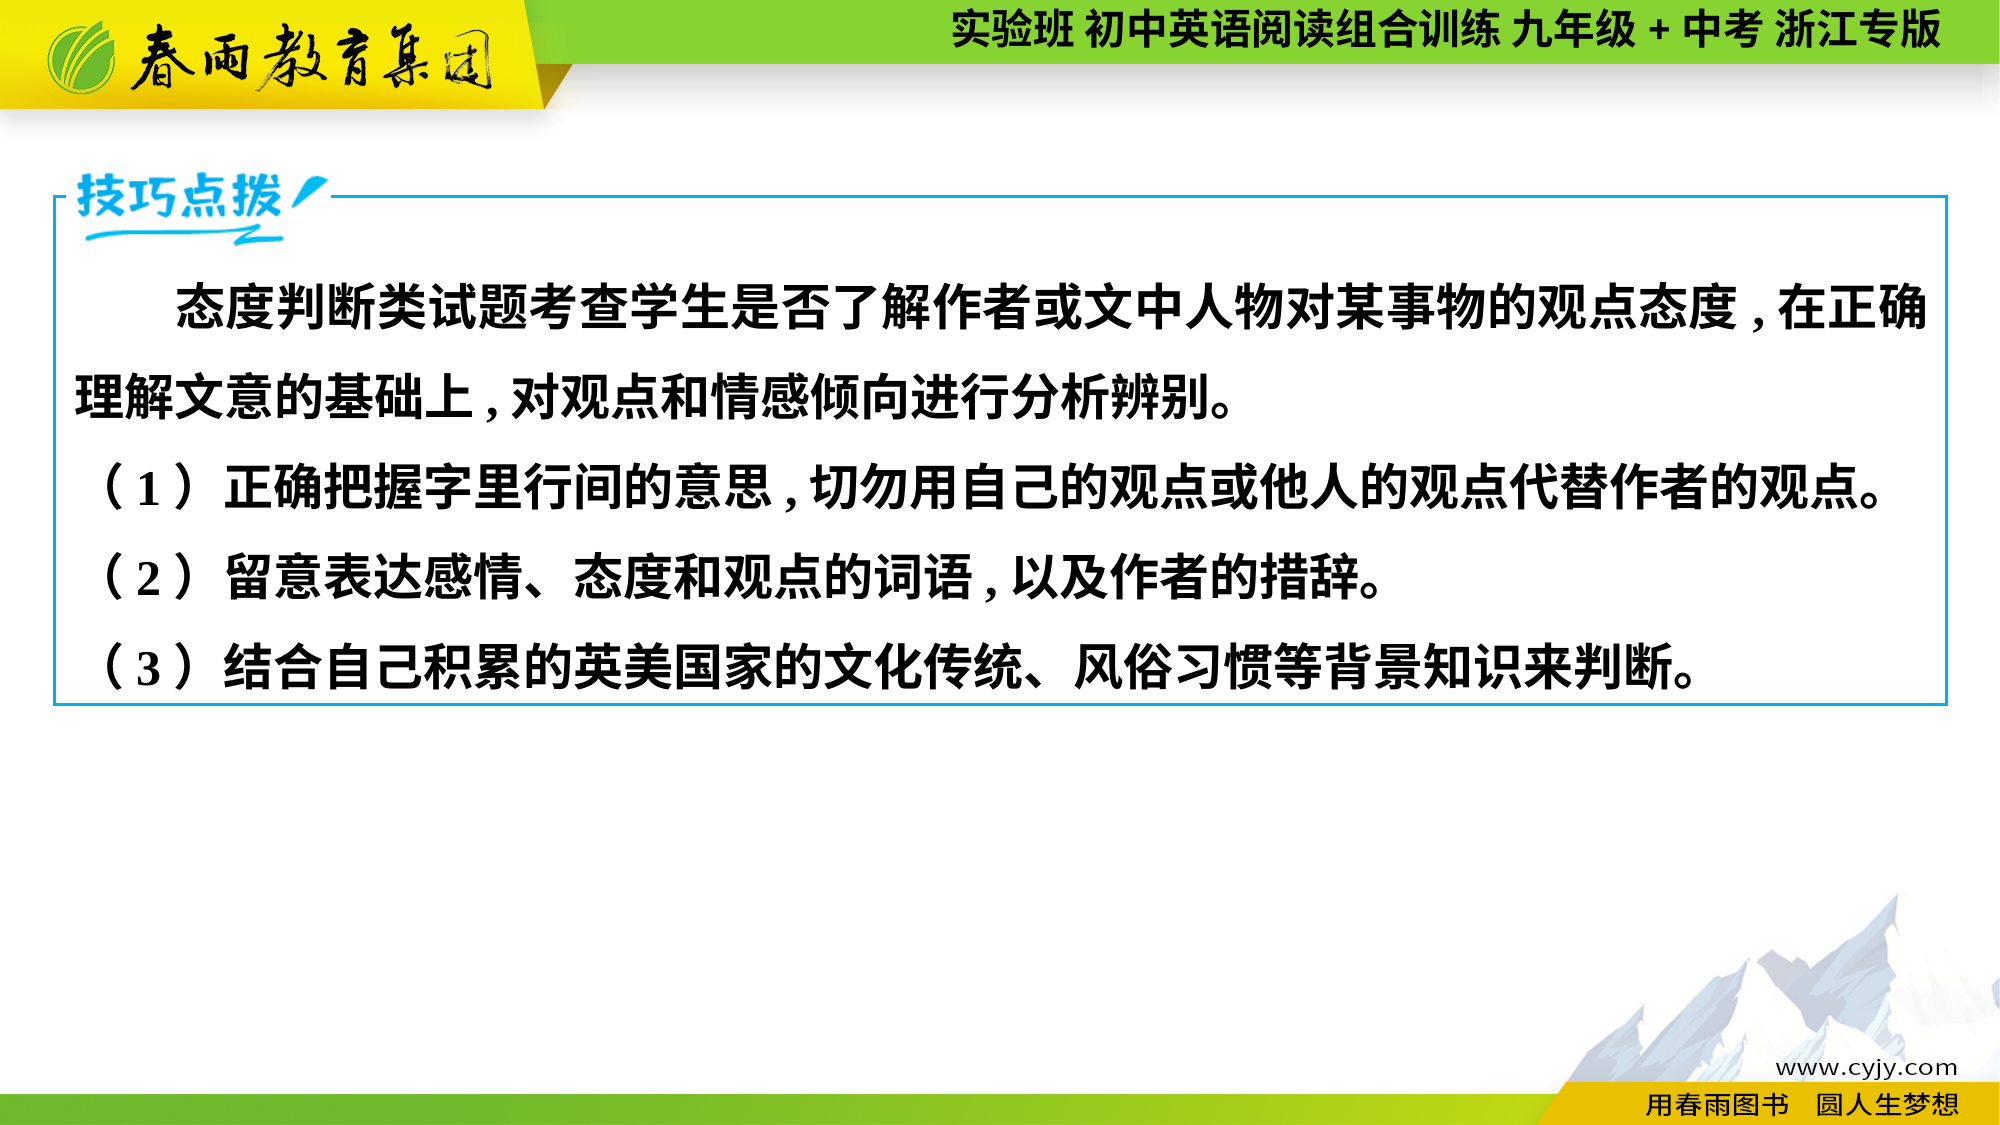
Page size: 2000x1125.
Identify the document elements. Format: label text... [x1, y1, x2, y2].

picture [0, 0, 2000, 1125]
list 态度判断类试题考查学生是否了解作者或文中人物对某事物的观点态度,在正确理解文意的基础上,对观点和情感倾向进行分析辨别。 （1）正确把握字里行间的意思,切勿用自己的观点或他人的观点代替作者的观点。 （2）留意表达感情、态度和观点的词语,以及作者的措辞。 （3）结合自己积累的英美国家的文化传统、风俗习惯等背景知识来判断。 [59, 237, 1944, 696]
text_box [54, 196, 1947, 705]
